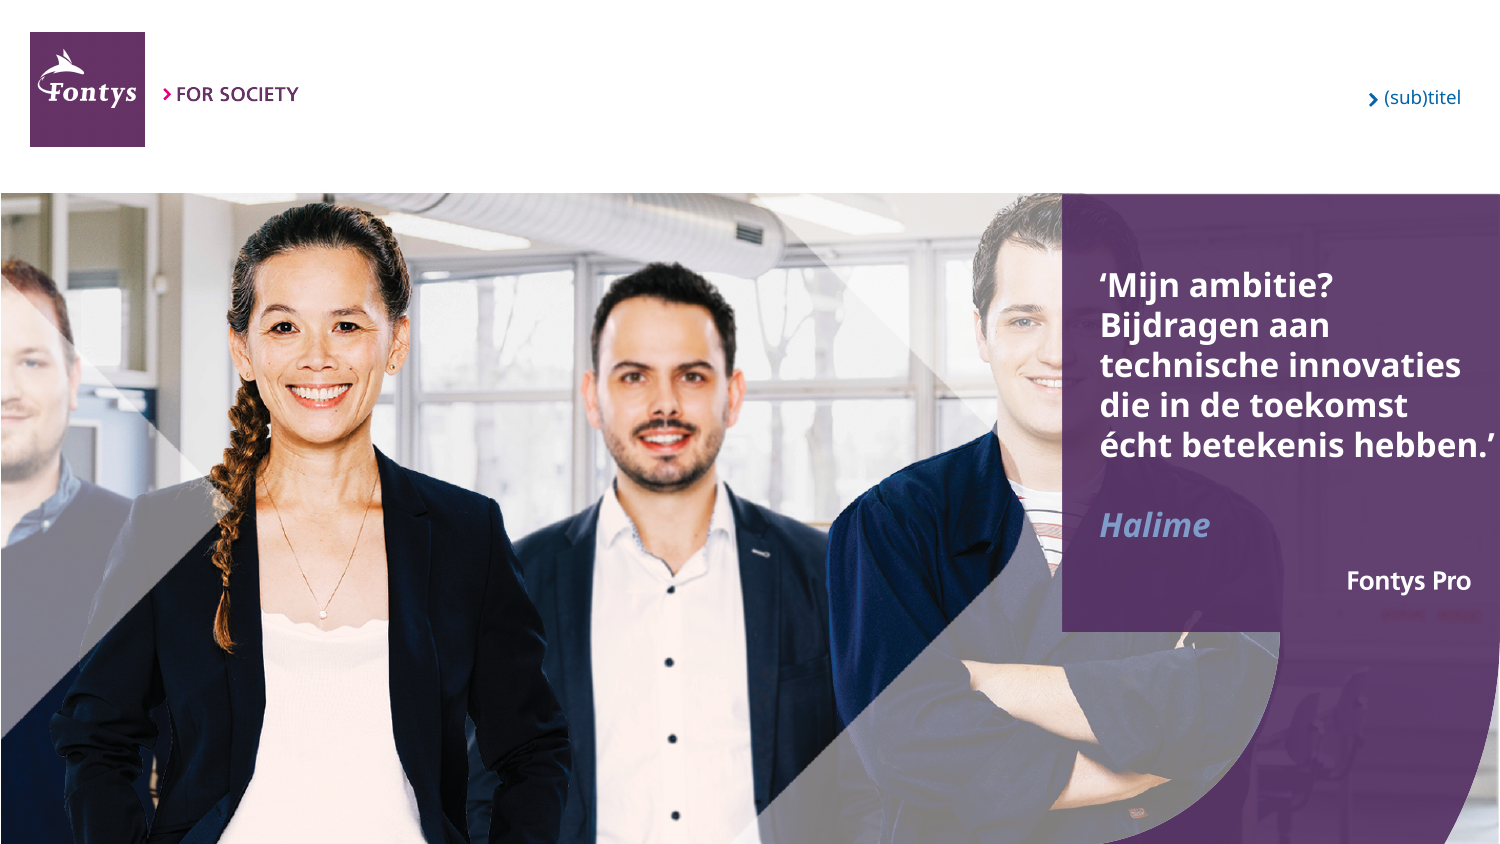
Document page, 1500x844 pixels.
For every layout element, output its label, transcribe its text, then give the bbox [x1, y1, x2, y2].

text_box ‘Mijn ambitie? Bijdragen aan technische innovaties die in de toekomst écht betekenis hebben.’ [1084, 256, 1500, 507]
text_box Halime [1084, 496, 1282, 552]
picture [0, 0, 1499, 844]
list (sub)titel [701, 89, 1468, 111]
